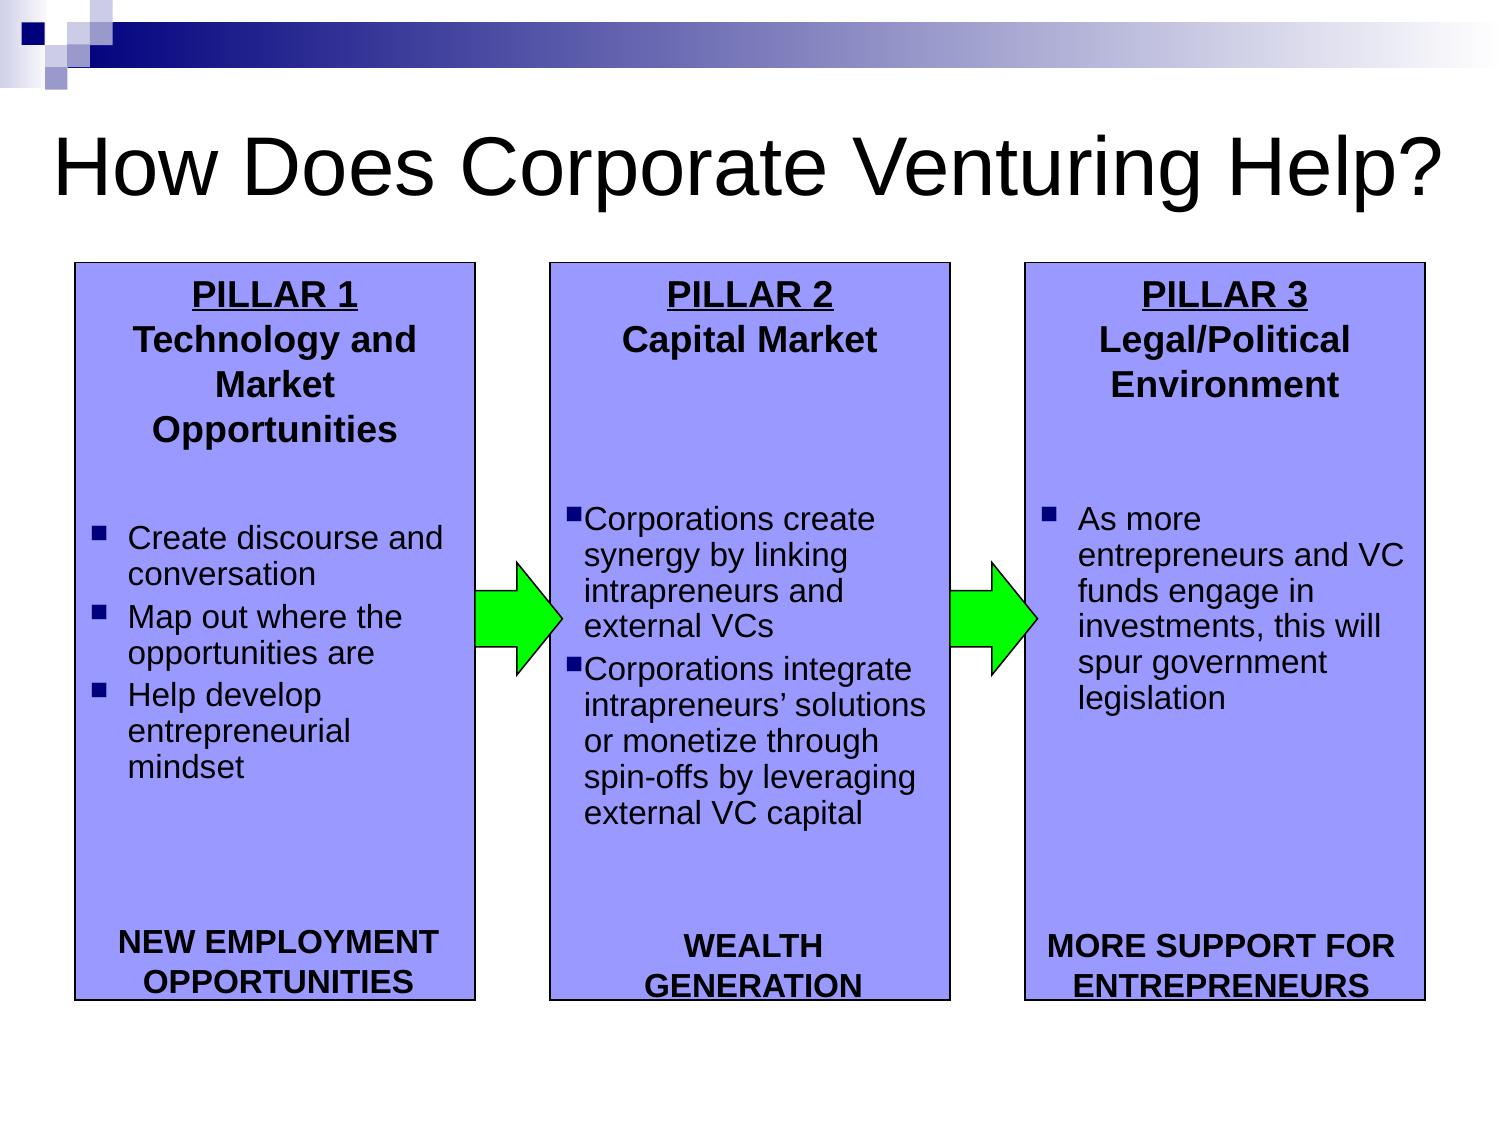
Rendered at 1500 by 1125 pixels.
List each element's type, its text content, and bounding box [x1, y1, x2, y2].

text_box MORE SUPPORT FOR ENTREPRENEURS [1030, 917, 1413, 1012]
text_box NEW EMPLOYMENT OPPORTUNITIES [87, 912, 470, 1008]
text_box PILLAR 3 Legal/Political Environment [1025, 262, 1425, 413]
title How Does Corporate Venturing Help? [37, 49, 1500, 276]
text_box Create discourse and conversation Map out where the opportunities are Help develop entrepreneurial mindset [75, 458, 475, 1000]
text_box WEALTH GENERATION [562, 917, 945, 1012]
text_box PILLAR 2 Capital Market [549, 262, 950, 368]
text_box Corporations create synergy by linking intrapreneurs and external VCs Corporations integrate intrapreneurs’ solutions or monetize through spin-offs by leveraging external VC capital [549, 368, 950, 1000]
text_box [474, 562, 563, 676]
text_box [949, 562, 1038, 676]
text_box PILLAR 1 Technology and Market Opportunities [75, 262, 475, 458]
text_box As more entrepreneurs and VC funds engage in investments, this will spur government legislation [1025, 413, 1425, 1000]
